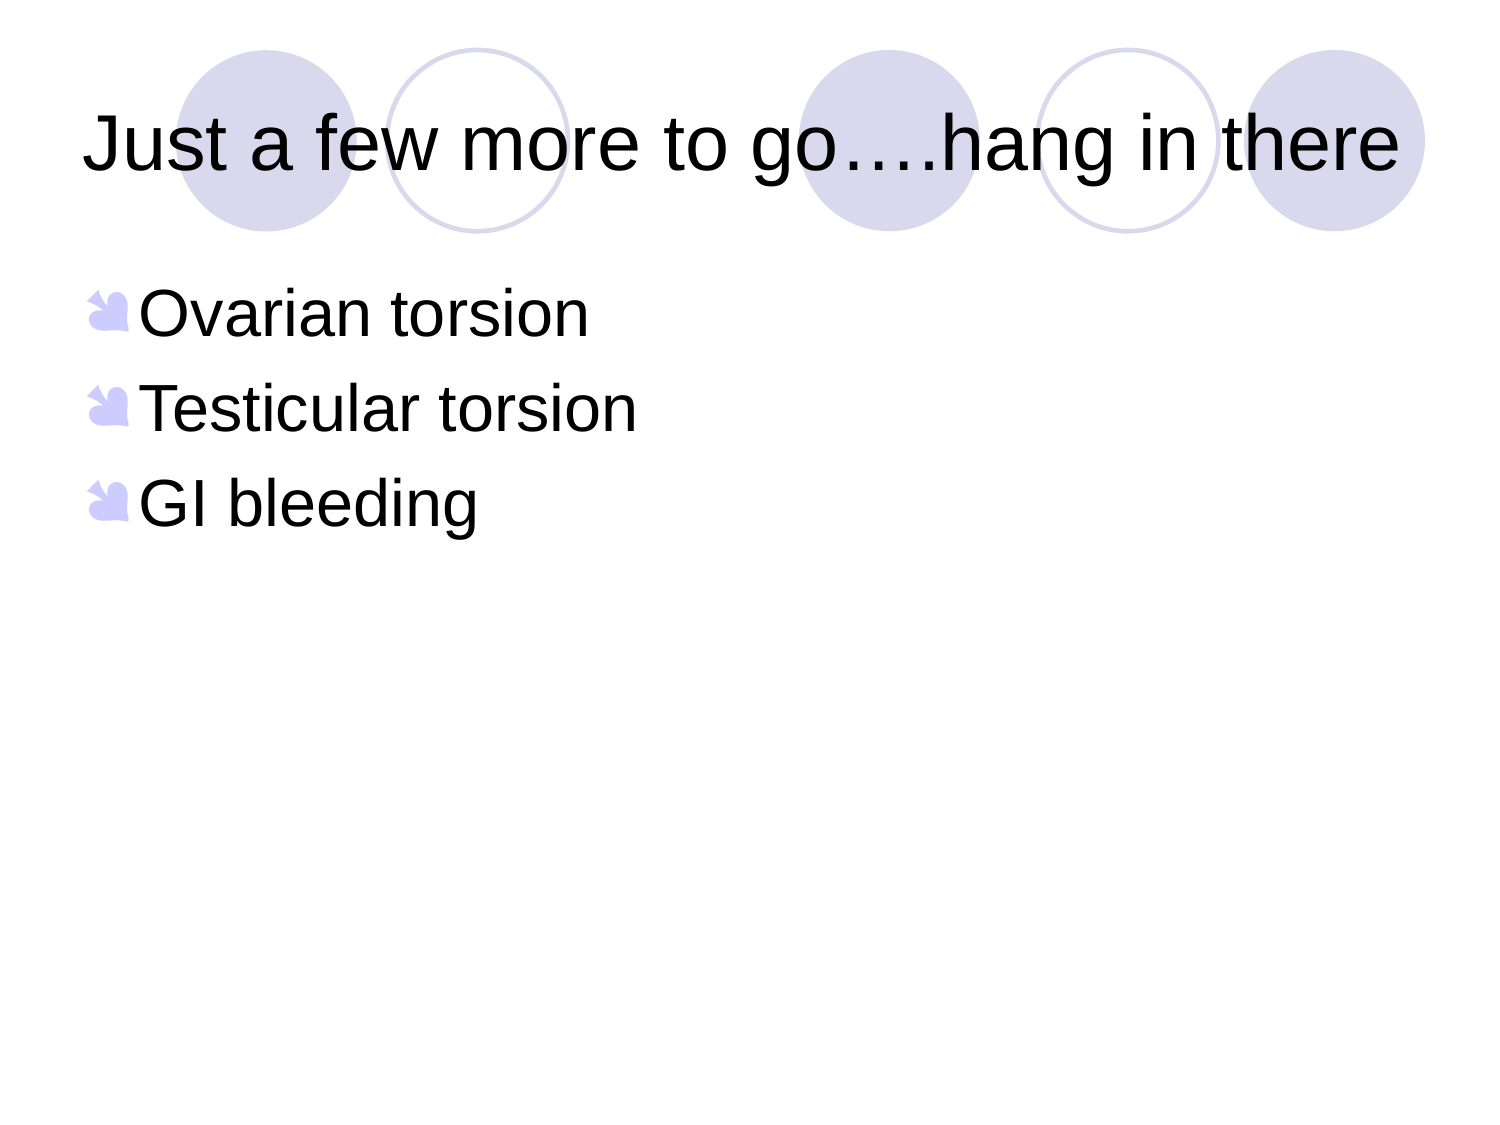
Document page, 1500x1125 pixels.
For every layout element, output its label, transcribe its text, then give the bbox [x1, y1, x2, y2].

title Just a few more to go….hang in there [74, 44, 1426, 234]
list Ovarian torsion Testicular torsion GI bleeding [74, 261, 1426, 1007]
